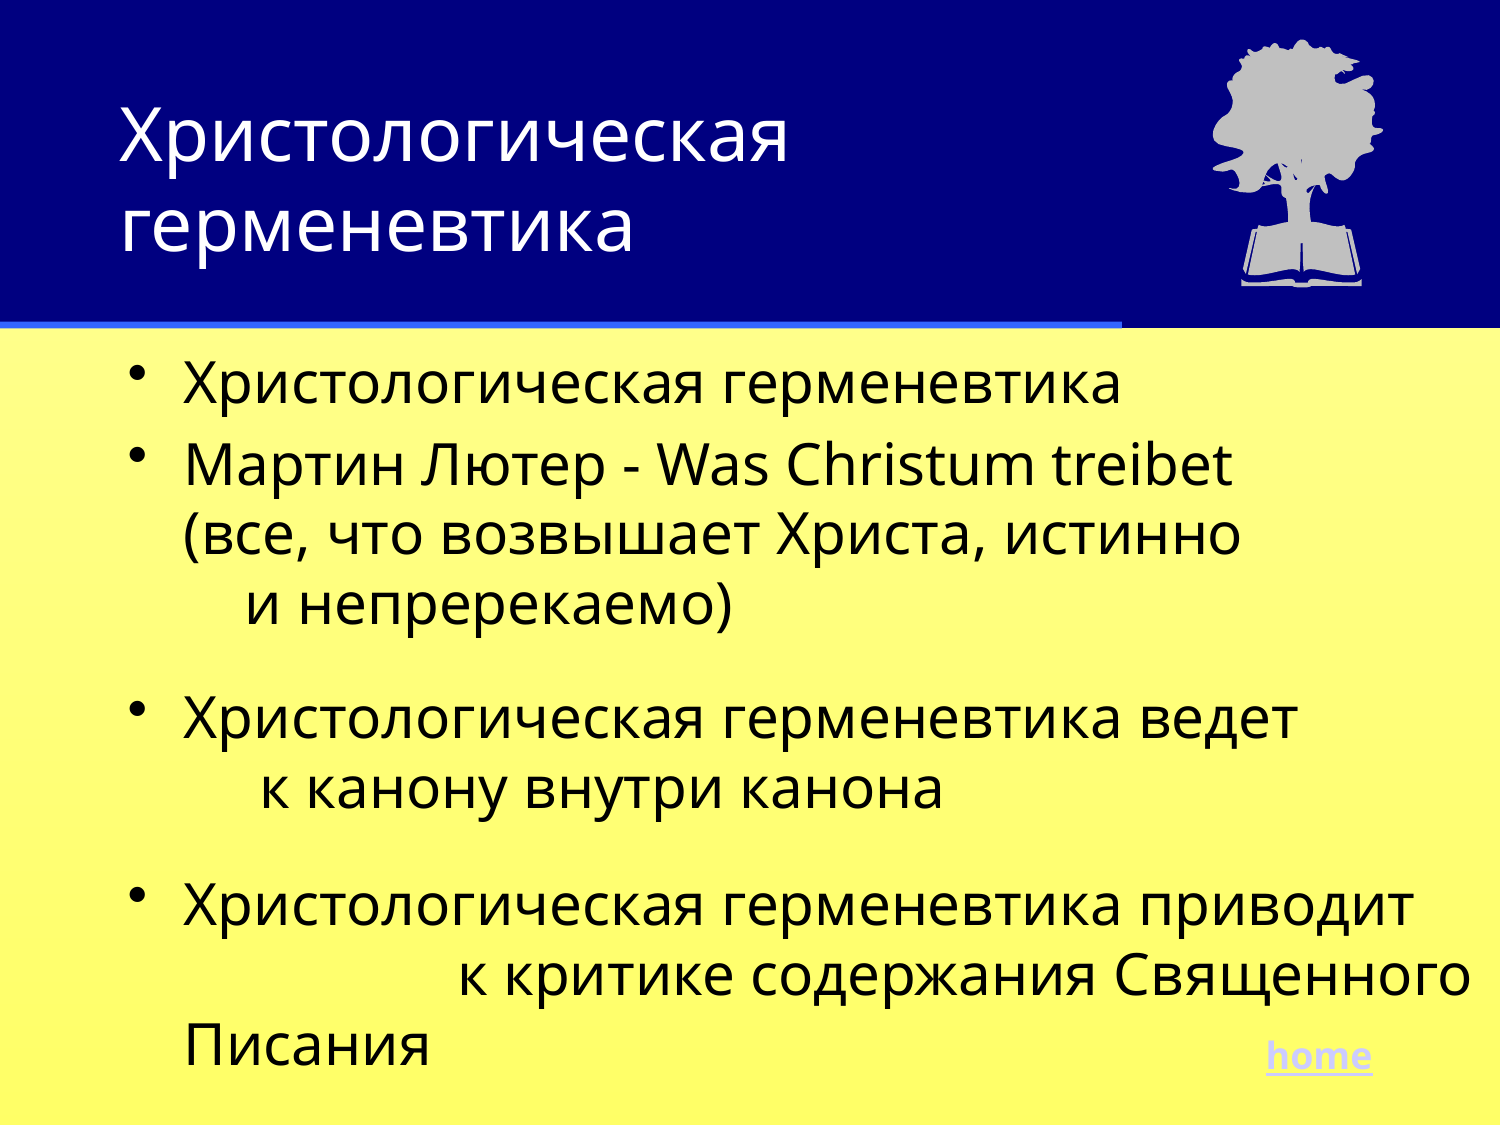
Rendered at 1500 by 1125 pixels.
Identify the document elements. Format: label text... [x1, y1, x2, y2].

list Христологическая герменевтика Мартин Лютер - Was Christum treibet (все, что возвышает Христа, истинно и непререкаемо) Христологическая герменевтика ведет к канону внутри канона Христологическая герменевтика приводит к критике содержания Священного Писания [112, 337, 1500, 1100]
title Христологическая герменевтика [104, 82, 1142, 270]
